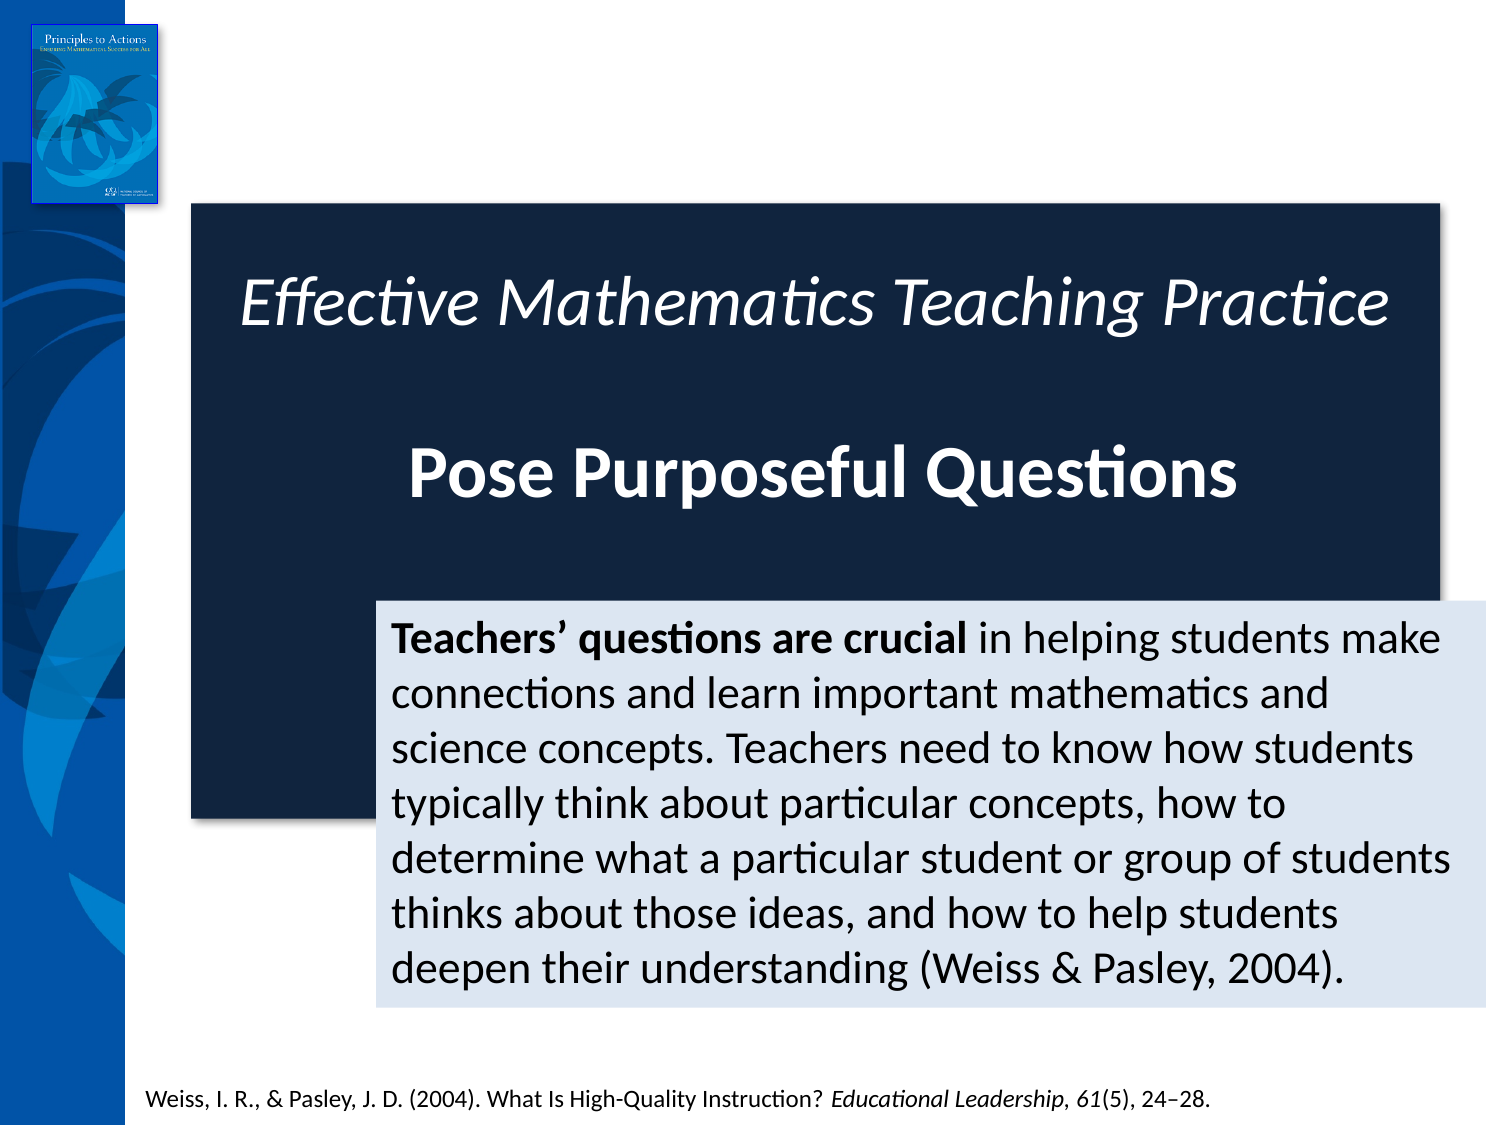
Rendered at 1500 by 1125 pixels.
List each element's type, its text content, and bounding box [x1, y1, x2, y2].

text_box Weiss, I. R., & Pasley, J. D. (2004). What Is High-Quality Instruction? Educational Leadership, 61(5), 24–28. [130, 1074, 1500, 1120]
picture [32, 25, 157, 203]
text_box Teachers’ questions are crucial in helping students make connections and learn important mathematics and science concepts. Teachers need to know how students typically think about particular concepts, how to determine what a particular student or group of students thinks about those ideas, and how to help students deepen their understanding (Weiss & Pasley, 2004). [376, 600, 1486, 1008]
picture [0, 0, 125, 1125]
list Effective Mathematics Teaching Practice Pose Purposeful Questions [191, 203, 1441, 819]
